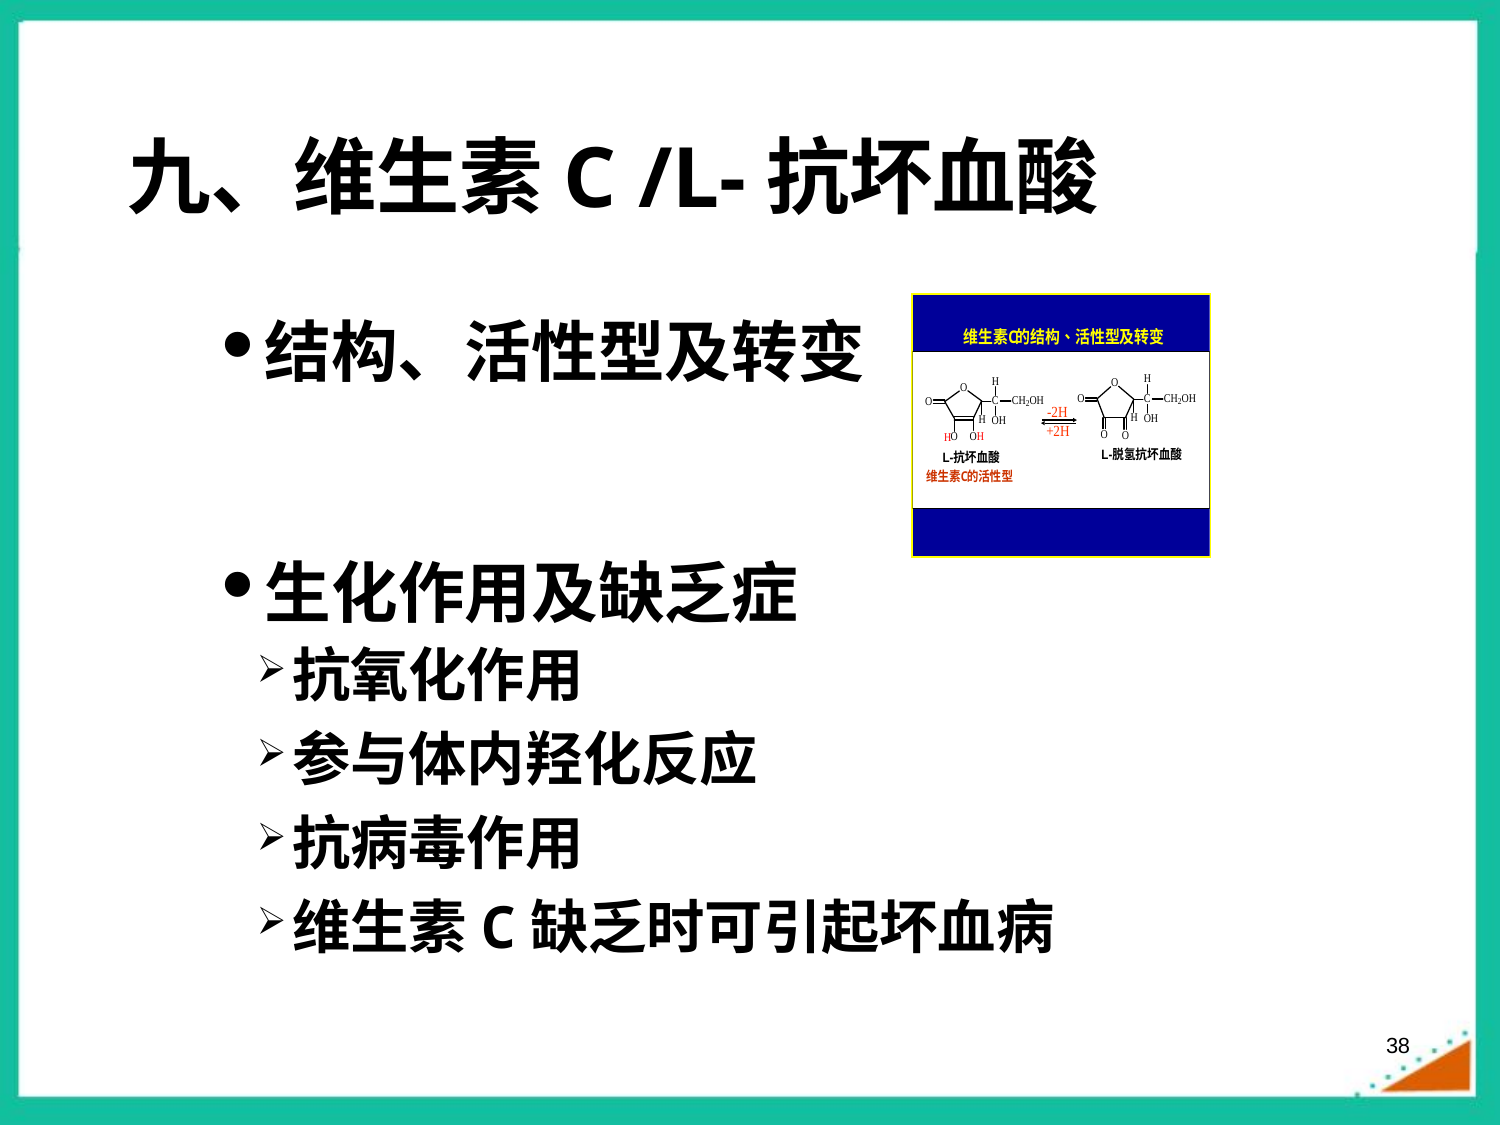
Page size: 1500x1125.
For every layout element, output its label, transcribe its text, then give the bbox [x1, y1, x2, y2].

text_box 九、维生素C /L-抗坏血酸 [112, 125, 1235, 223]
picture [0, 0, 1500, 1125]
text_box 结构、活性型及转变 [206, 278, 987, 398]
text_box 生化作用及缺乏症 [206, 527, 951, 638]
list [912, 294, 1210, 557]
text_box 抗氧化作用 参与体内羟化反应 抗病毒作用 维生素C缺乏时可引起坏血病 [242, 617, 1188, 968]
slide_number 38 [1074, 1024, 1425, 1103]
